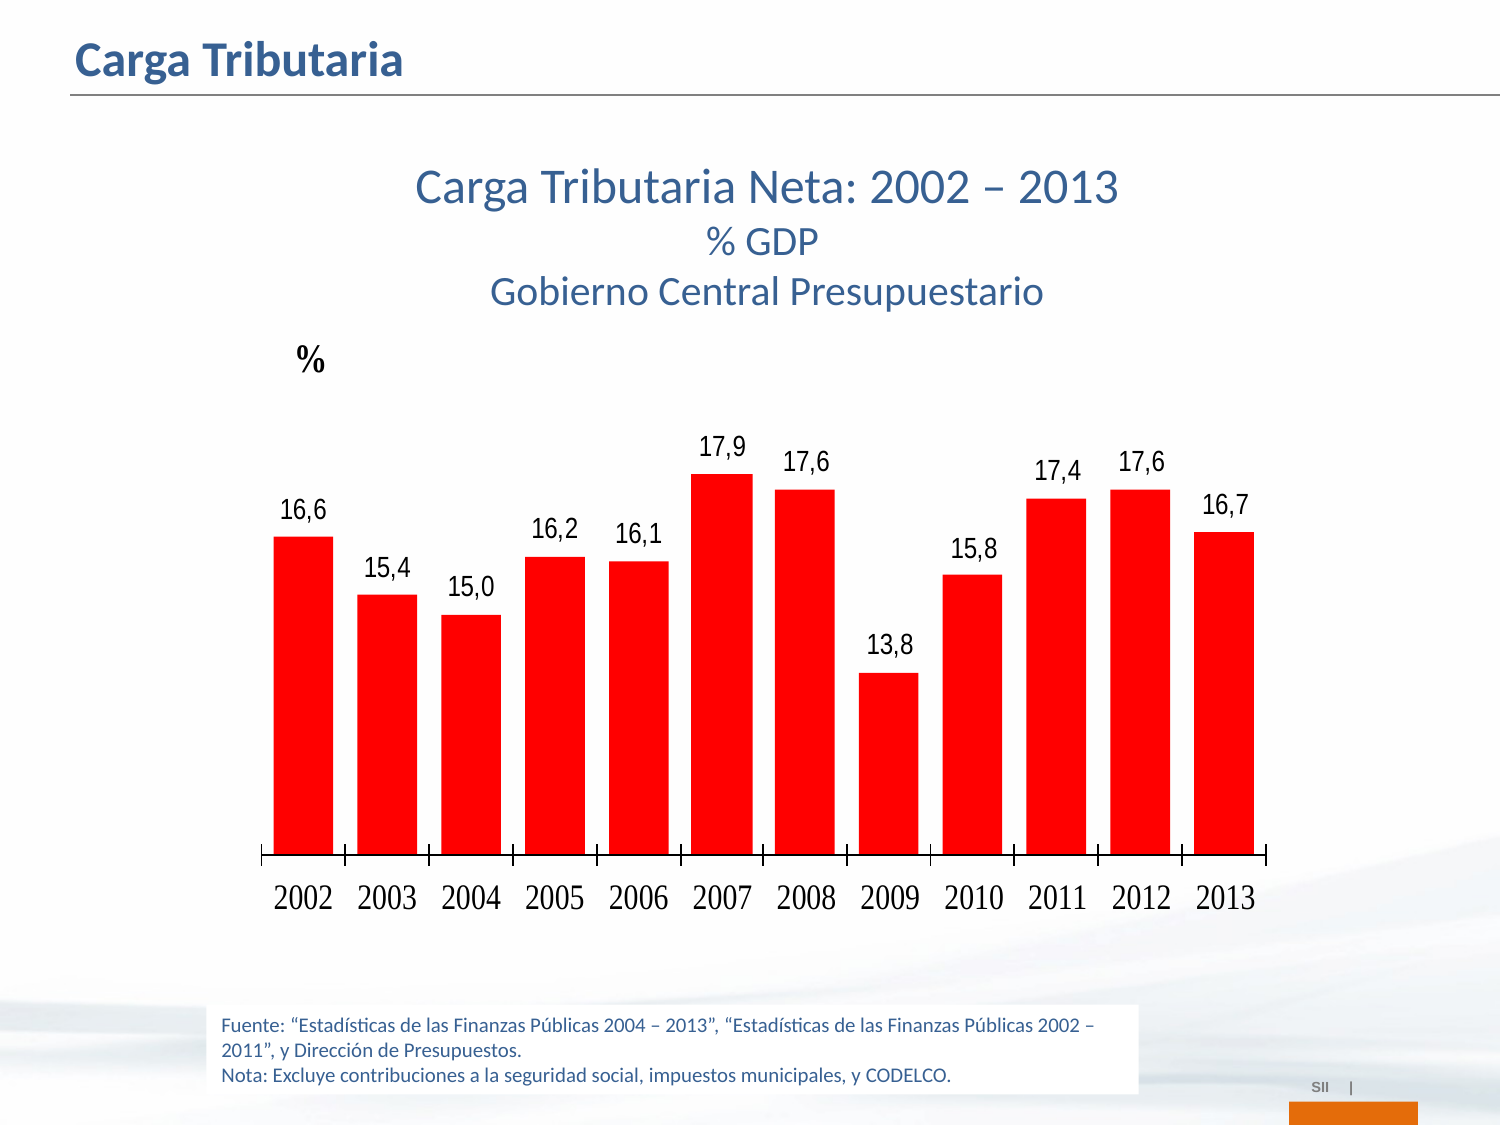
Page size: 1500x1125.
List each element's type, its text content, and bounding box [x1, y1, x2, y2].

text_box SII | [1257, 1070, 1376, 1103]
text_box Carga Tributaria Neta: 2002 – 2013 % GDP Gobierno Central Presupuestario [400, 146, 1134, 219]
picture [0, 0, 1500, 1125]
text_box Carga Tributaria [60, 18, 420, 94]
text_box Fuente: “Estadísticas de las Finanzas Públicas 2004 – 2013”, “Estadísticas de las Finanzas Públicas 2002 – 2011”, y Dirección de Presupuestos. Nota: Excluye contribuciones a la seguridad social, impuestos municipales, y CODELCO. [206, 1004, 1139, 1095]
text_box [239, 221, 1314, 976]
text_box [1287, 1099, 1420, 1125]
